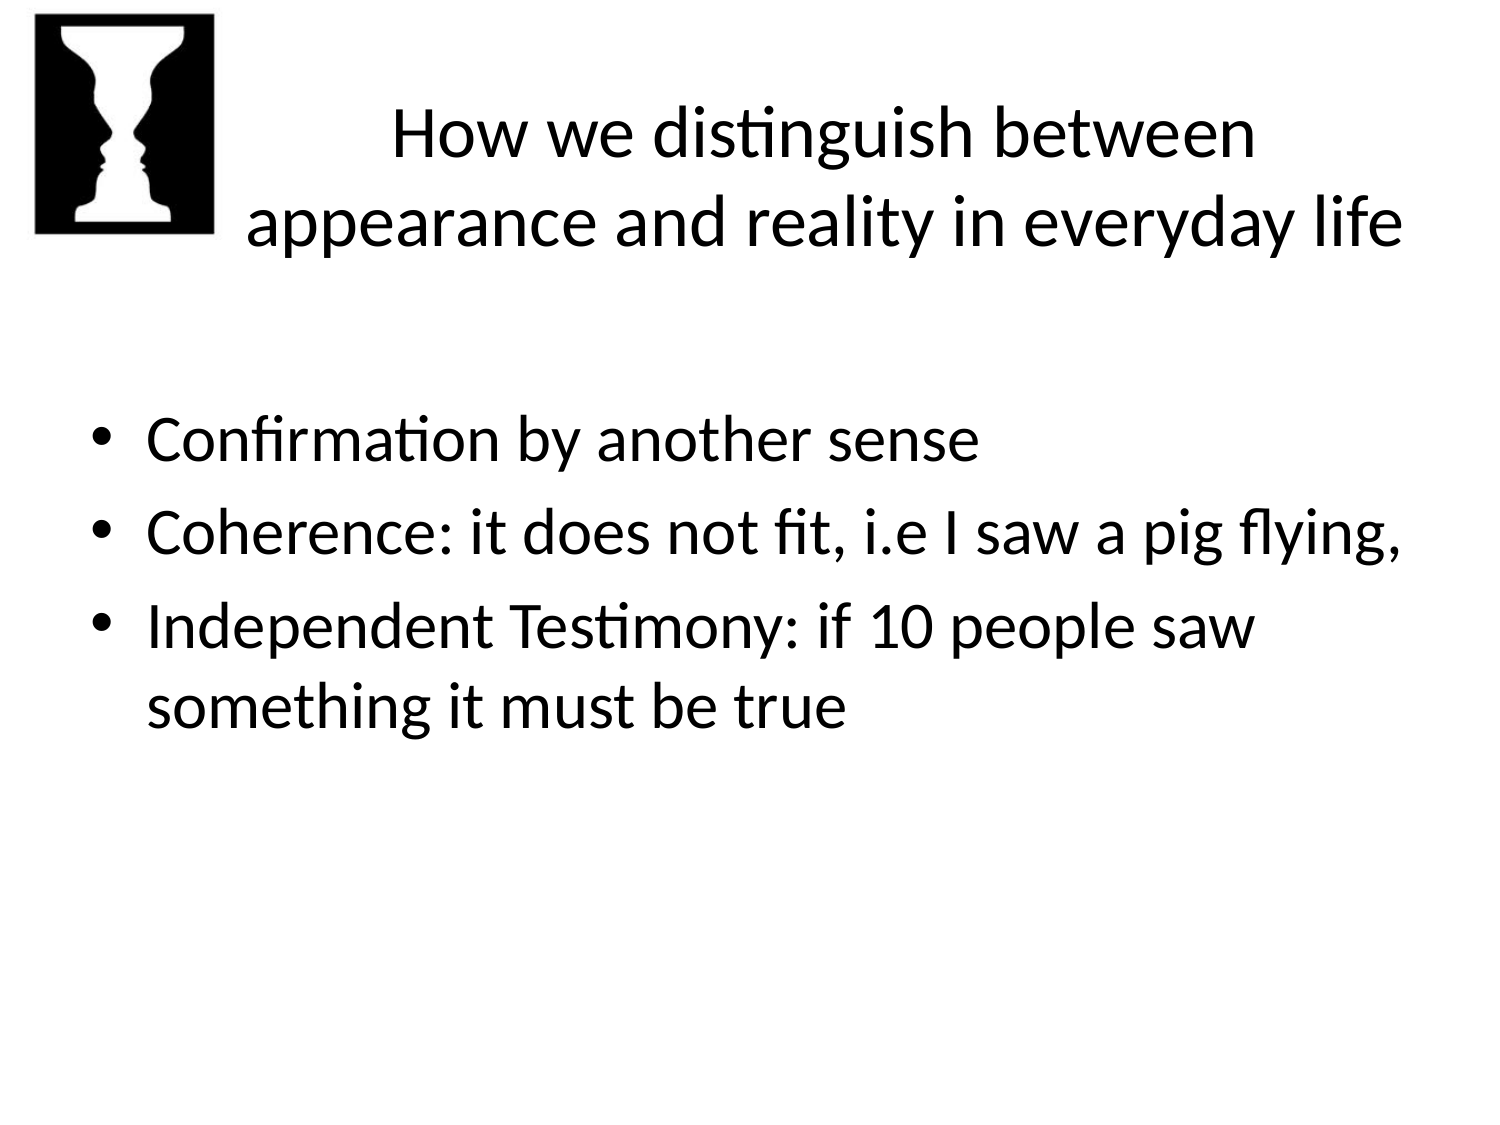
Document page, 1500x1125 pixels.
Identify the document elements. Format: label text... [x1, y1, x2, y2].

title How we distinguish between appearance and reality in everyday life [225, 45, 1425, 300]
picture [0, 0, 250, 250]
list Confirmation by another sense Coherence: it does not fit, i.e I saw a pig flying, Independent Testimony: if 10 people saw something it must be true [75, 387, 1425, 1005]
